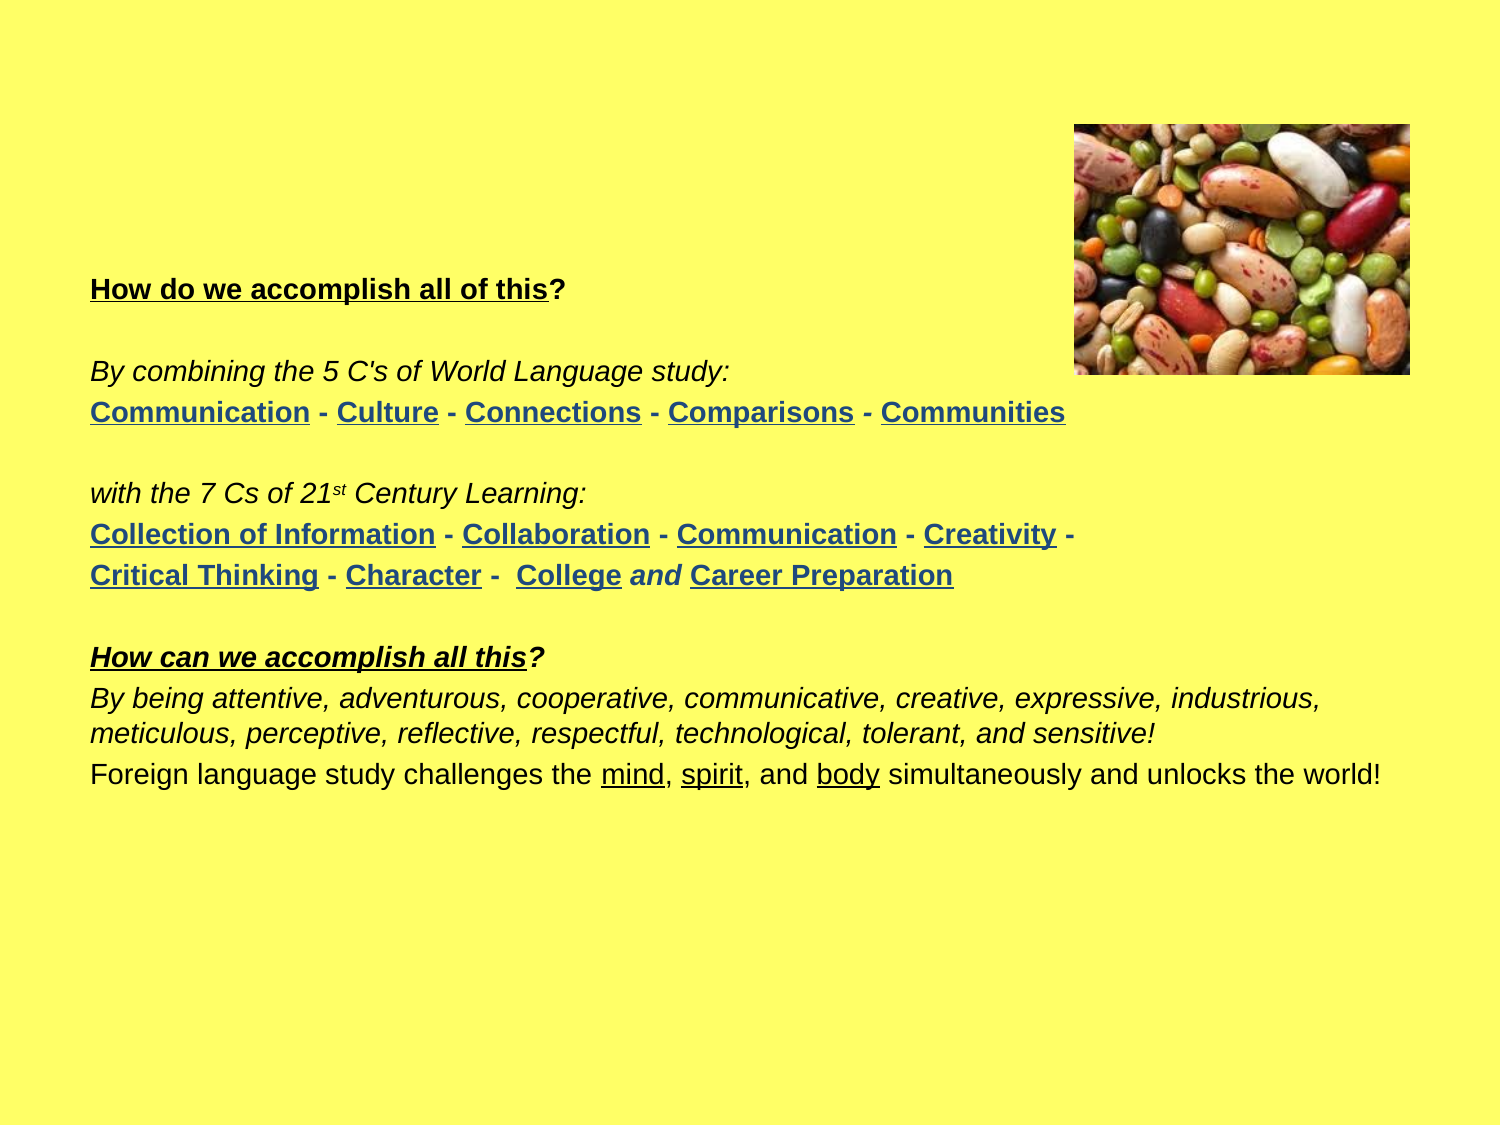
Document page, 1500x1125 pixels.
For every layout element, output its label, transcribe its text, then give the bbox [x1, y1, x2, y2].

picture [1074, 124, 1411, 376]
list How do we accomplish all of this? By combining the 5 C's of World Language study: Communication - Culture - Connections - Comparisons - Communities with the 7 Cs of 21st Century Learning: Collection of Information - Collaboration - Communication - Creativity - Critical Thinking - Character - College and Career Preparation How can we accomplish all this? By being attentive, adventurous, cooperative, communicative, creative, expressive, industrious, meticulous, perceptive, reflective, respectful, technological, tolerant, and sensitive! Foreign language study challenges the mind, spirit, and body simultaneously and unlocks the world! [75, 262, 1425, 1005]
